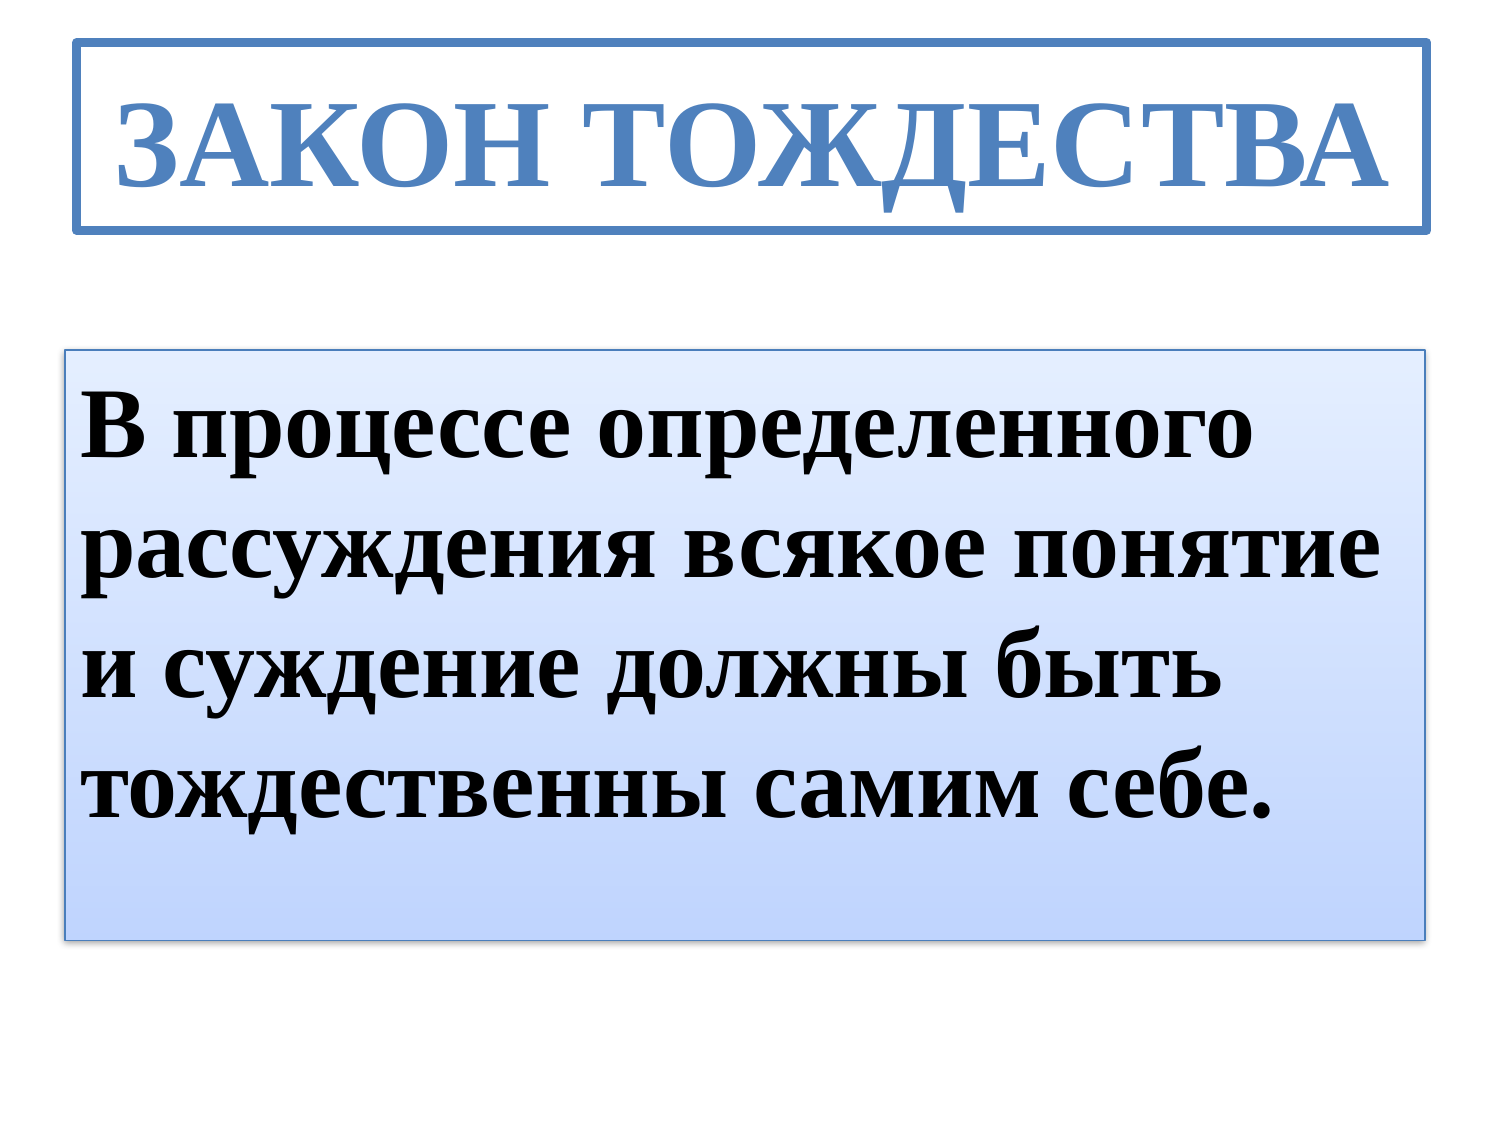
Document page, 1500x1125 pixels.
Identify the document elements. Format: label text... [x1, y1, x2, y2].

list В процессе определенного рассуждения всякое понятие и суждение должны быть тождественны самим себе. [64, 349, 1426, 941]
title Закон тождества [75, 41, 1429, 232]
